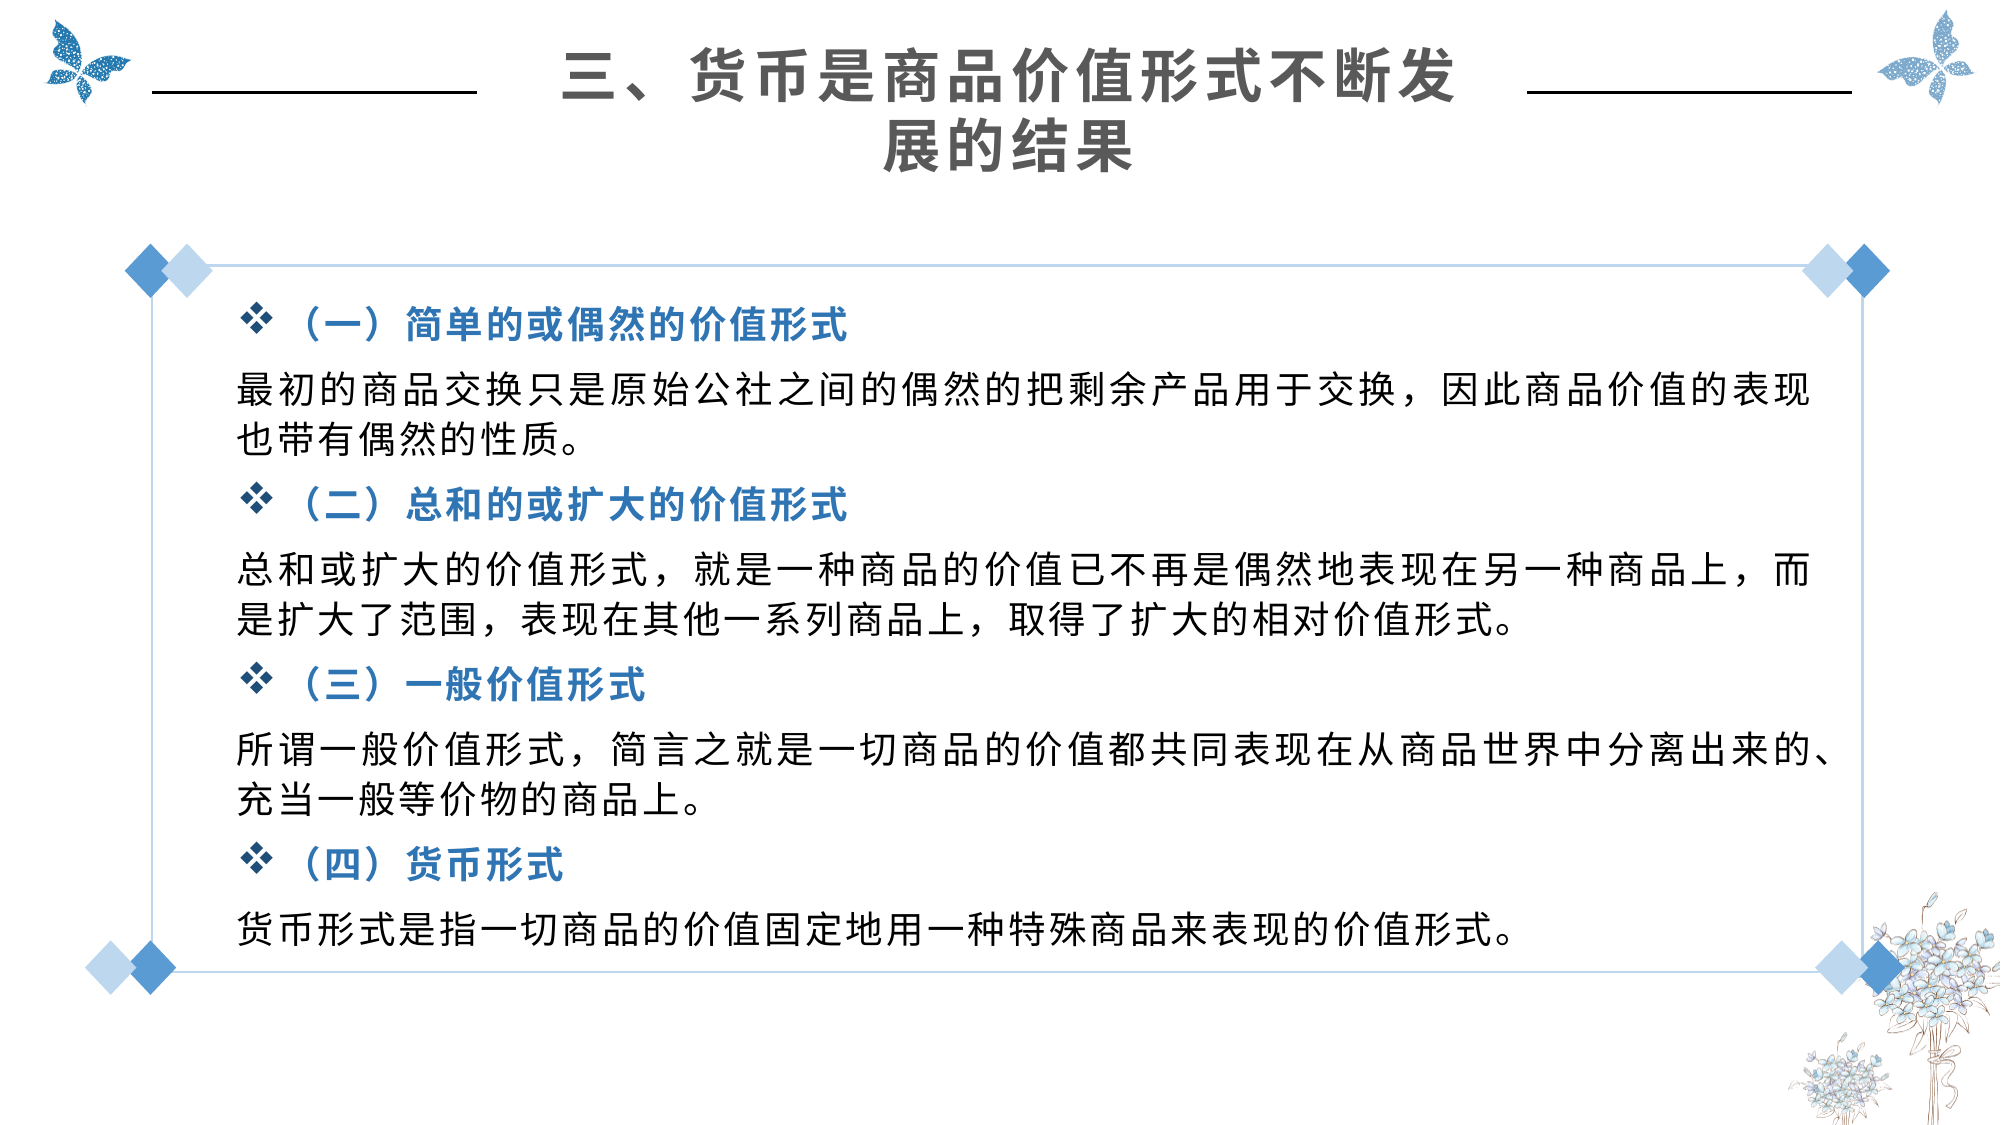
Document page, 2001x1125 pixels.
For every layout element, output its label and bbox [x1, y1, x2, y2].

text_box [84, 243, 1905, 995]
picture [1788, 892, 2000, 1125]
text_box [151, 66, 1852, 153]
